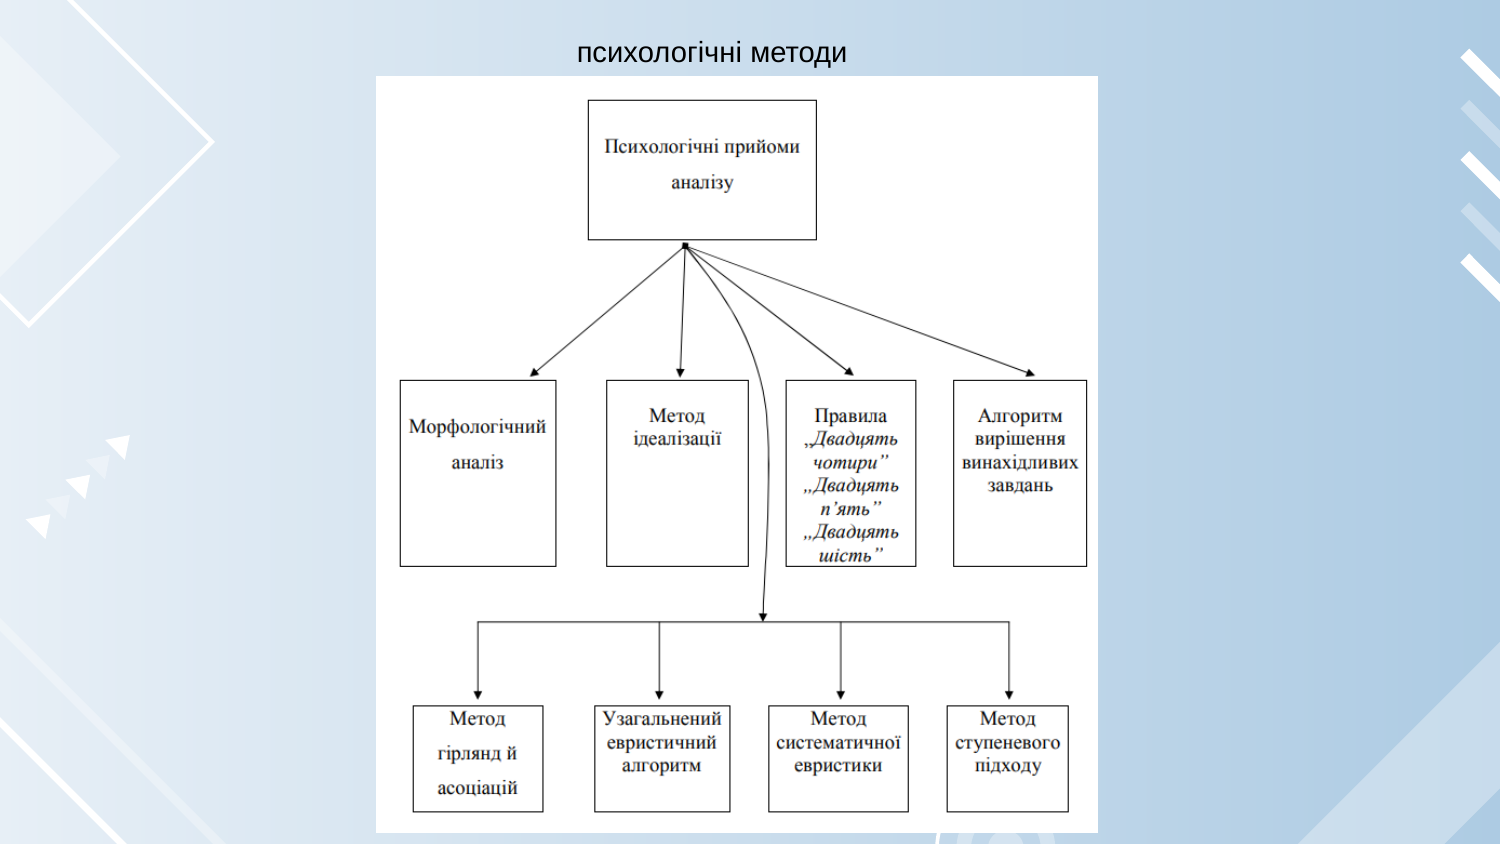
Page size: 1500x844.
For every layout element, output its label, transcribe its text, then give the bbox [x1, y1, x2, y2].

picture [375, 76, 1098, 833]
text_box психологічні методи [562, 26, 863, 75]
